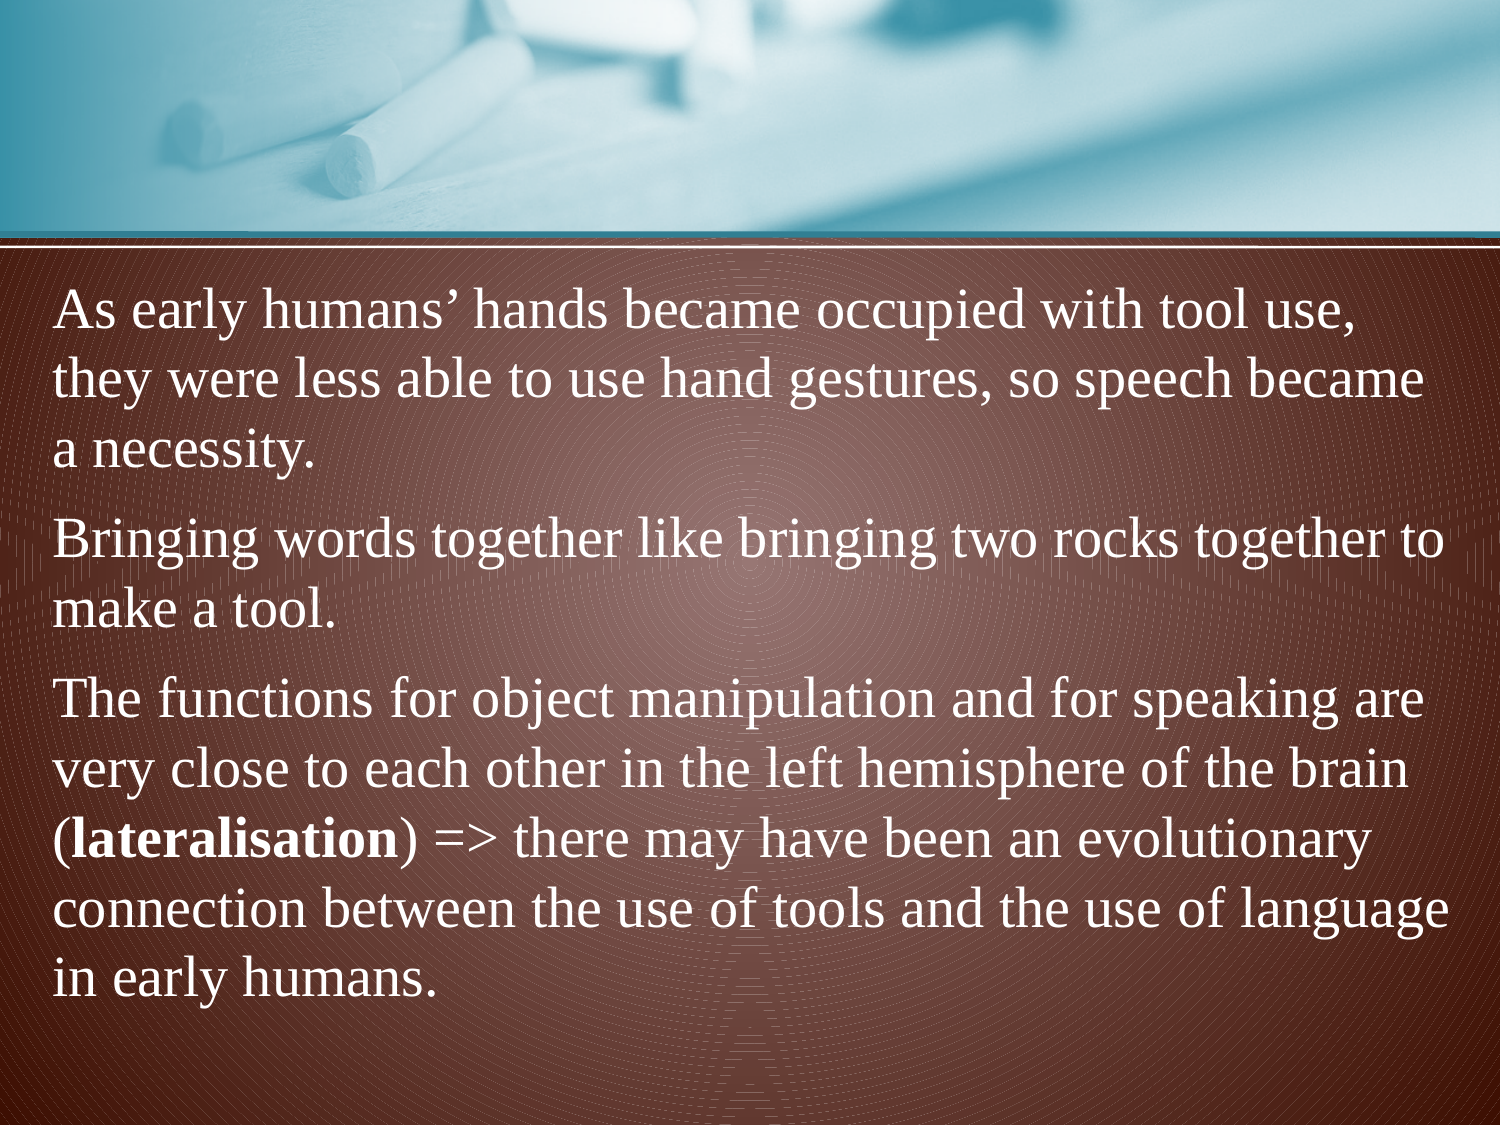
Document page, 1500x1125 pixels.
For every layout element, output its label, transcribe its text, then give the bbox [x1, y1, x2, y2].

list As early humans’ hands became occupied with tool use, they were less able to use hand gestures, so speech became a necessity. Bringing words together like bringing two rocks together to make a tool. The functions for object manipulation and for speaking are very close to each other in the left hemisphere of the brain (lateralisation) => there may have been an evolutionary connection between the use of tools and the use of language in early humans. [37, 262, 1475, 1088]
